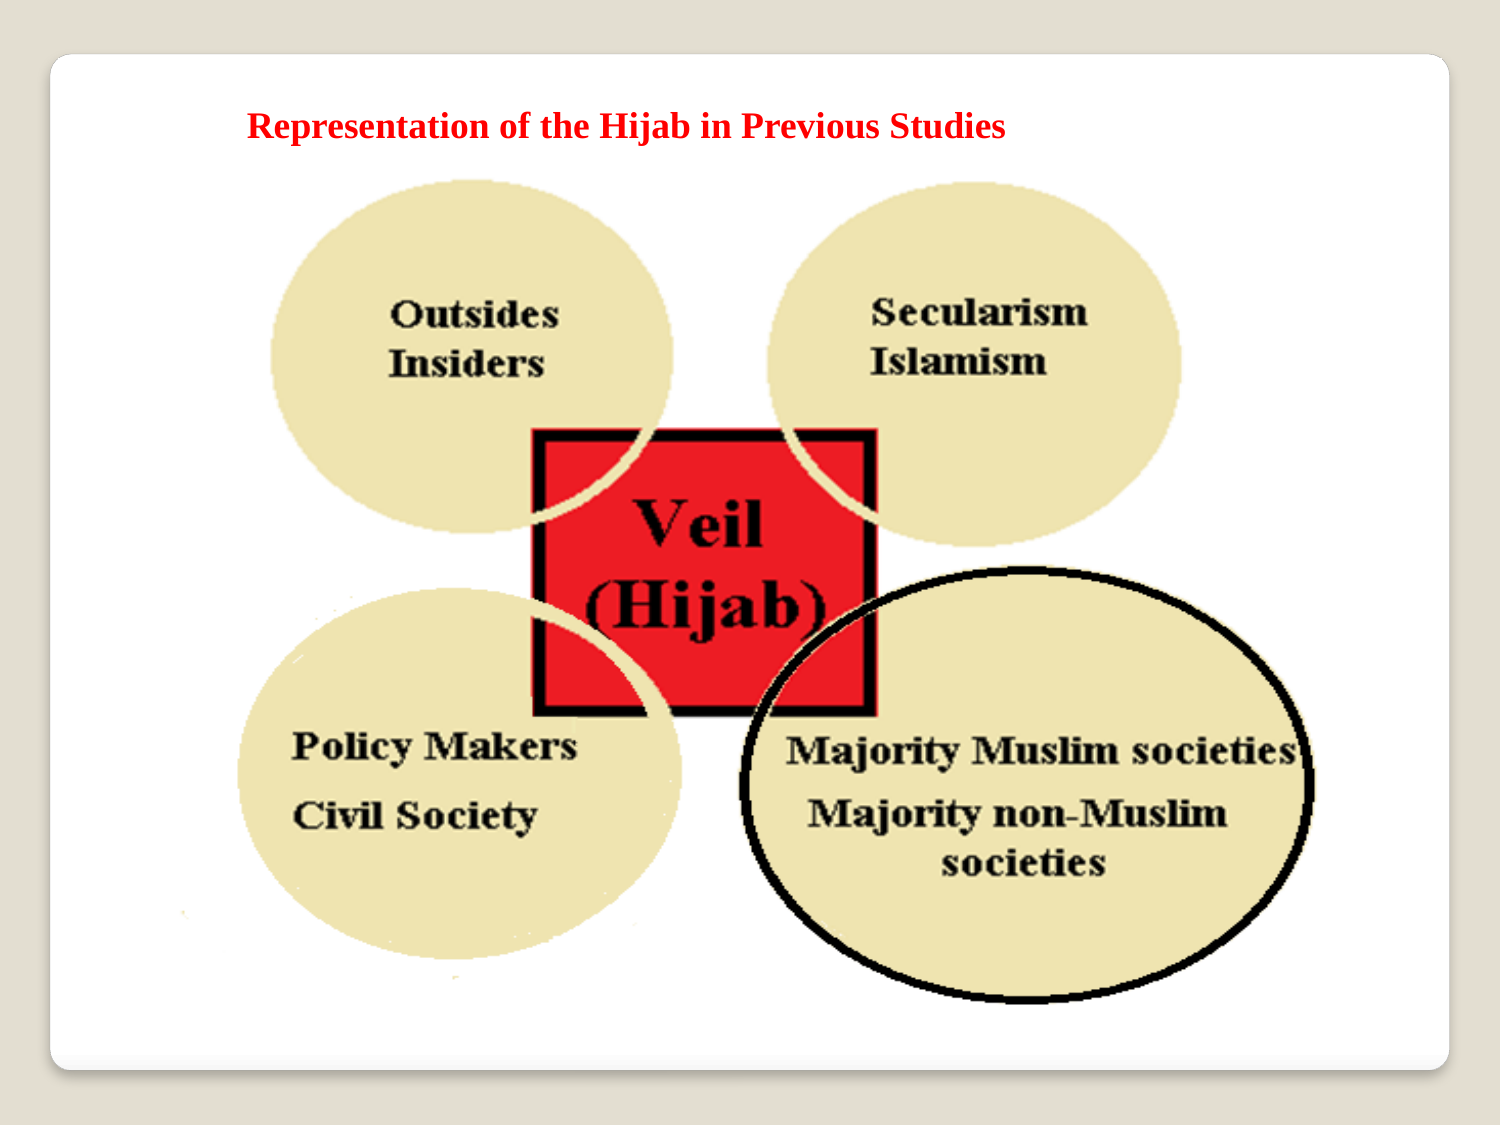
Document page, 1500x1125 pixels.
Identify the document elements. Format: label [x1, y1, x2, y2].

picture [58, 58, 1442, 1055]
